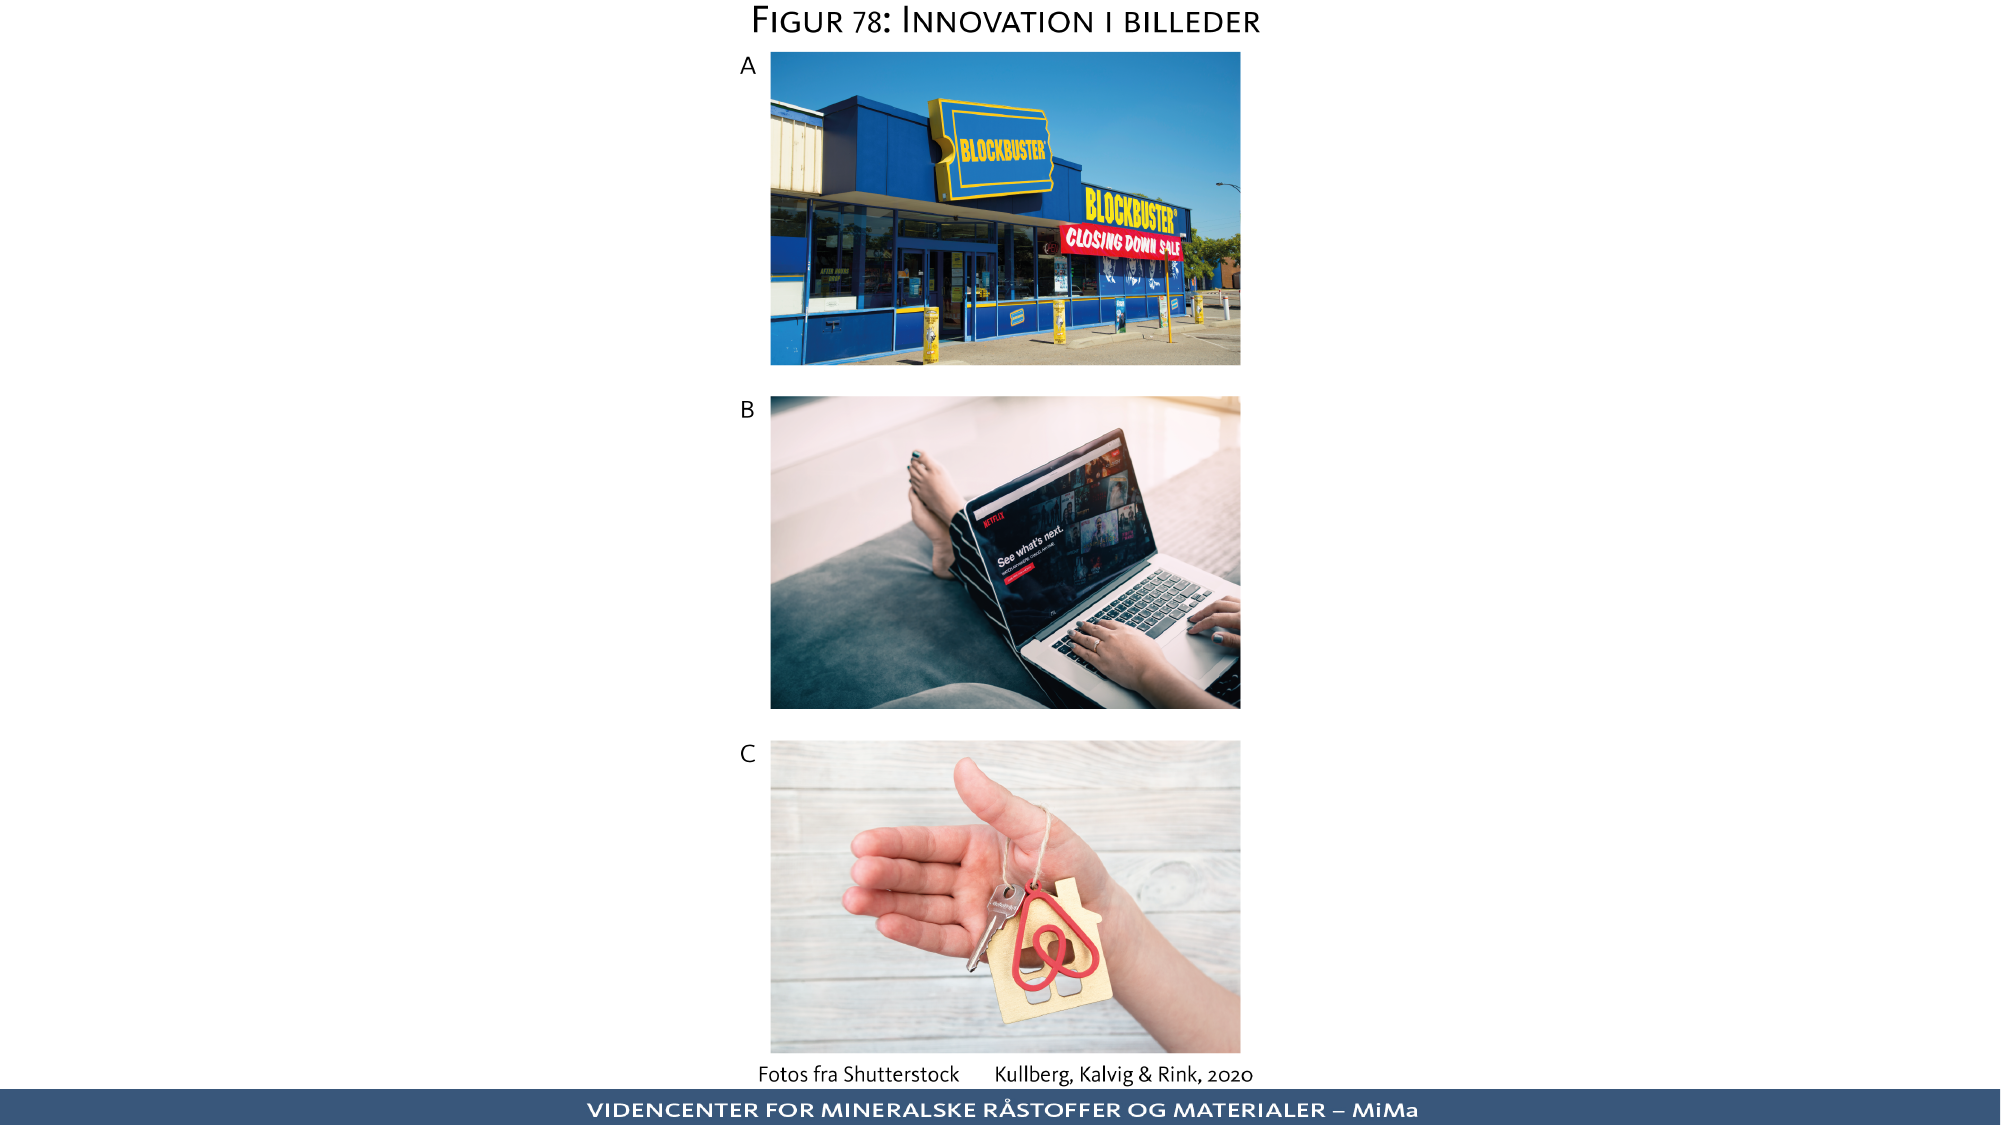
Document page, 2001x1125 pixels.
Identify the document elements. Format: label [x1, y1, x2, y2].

picture [0, 1089, 2001, 1125]
picture [739, 0, 1261, 1087]
